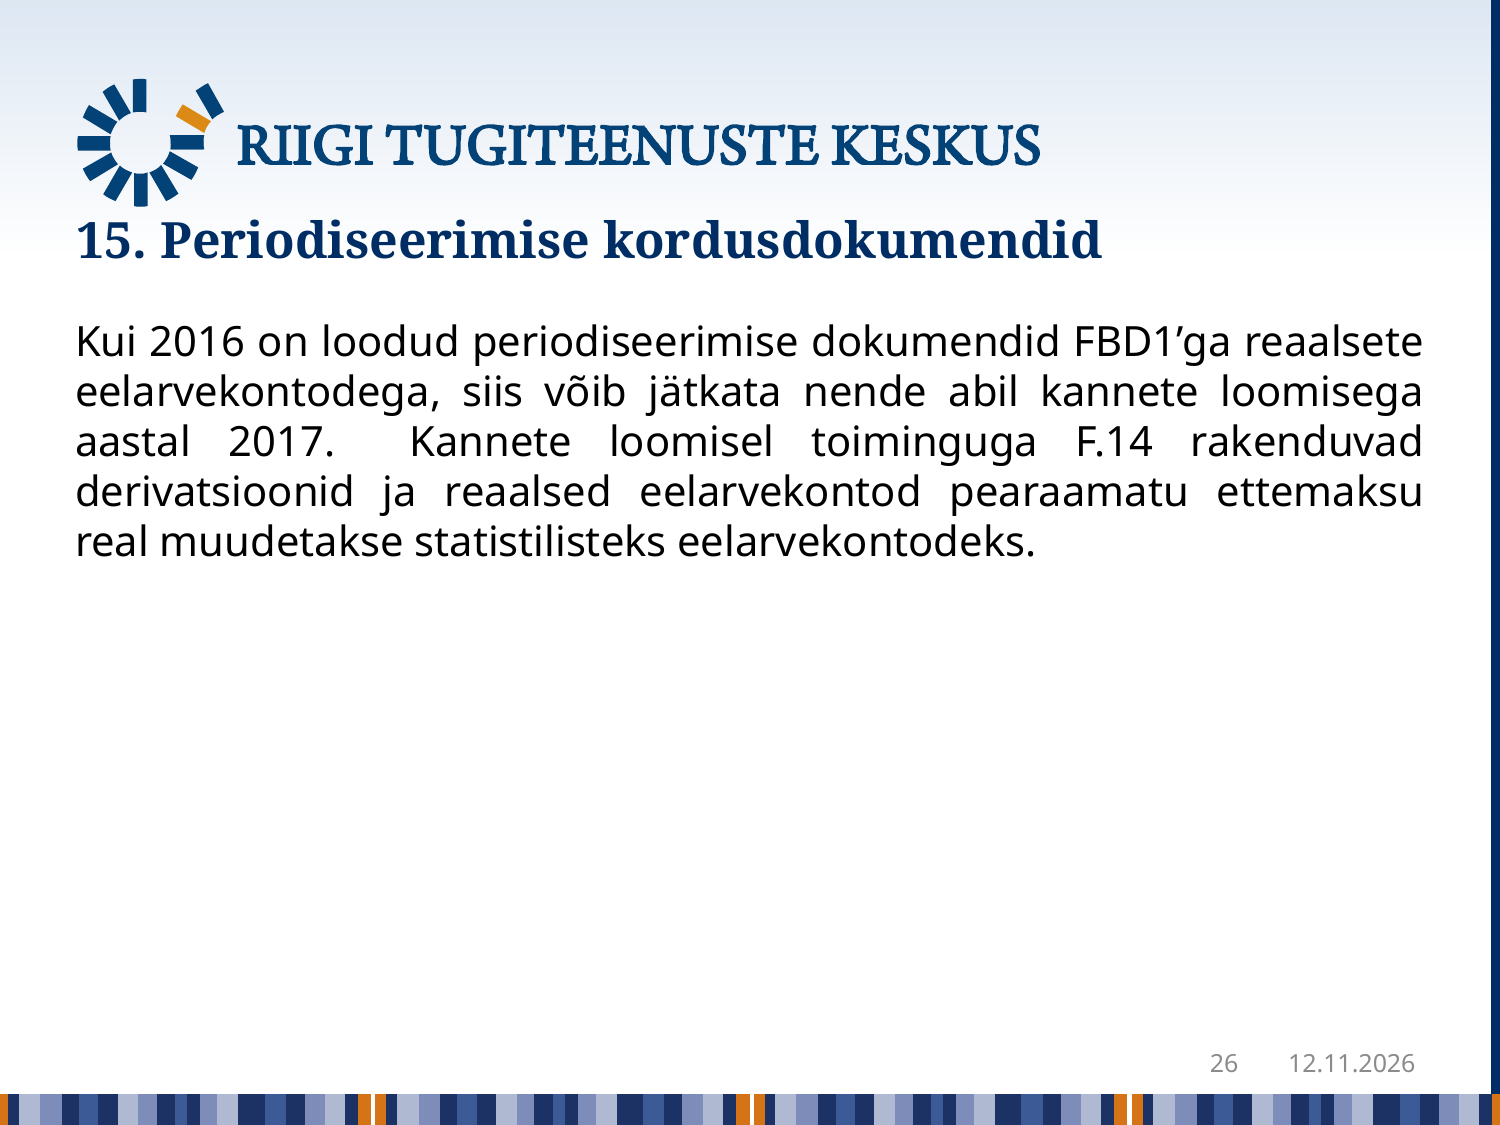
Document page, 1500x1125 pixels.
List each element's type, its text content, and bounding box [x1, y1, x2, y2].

list Kui 2016 on loodud periodiseerimise dokumendid FBD1’ga reaalsete eelarvekontodega, siis võib jätkata nende abil kannete loomisega aastal 2017. Kannete loomisel toiminguga F.14 rakenduvad derivatsioonid ja reaalsed eelarvekontod pearaamatu ettemaksu real muudetakse statistilisteks eelarvekontodeks. [75, 314, 1425, 1012]
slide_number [1269, 1035, 1431, 1095]
title 15. Periodiseerimise kordusdokumendid [76, 208, 1427, 301]
slide_number 26 [1139, 1035, 1254, 1095]
